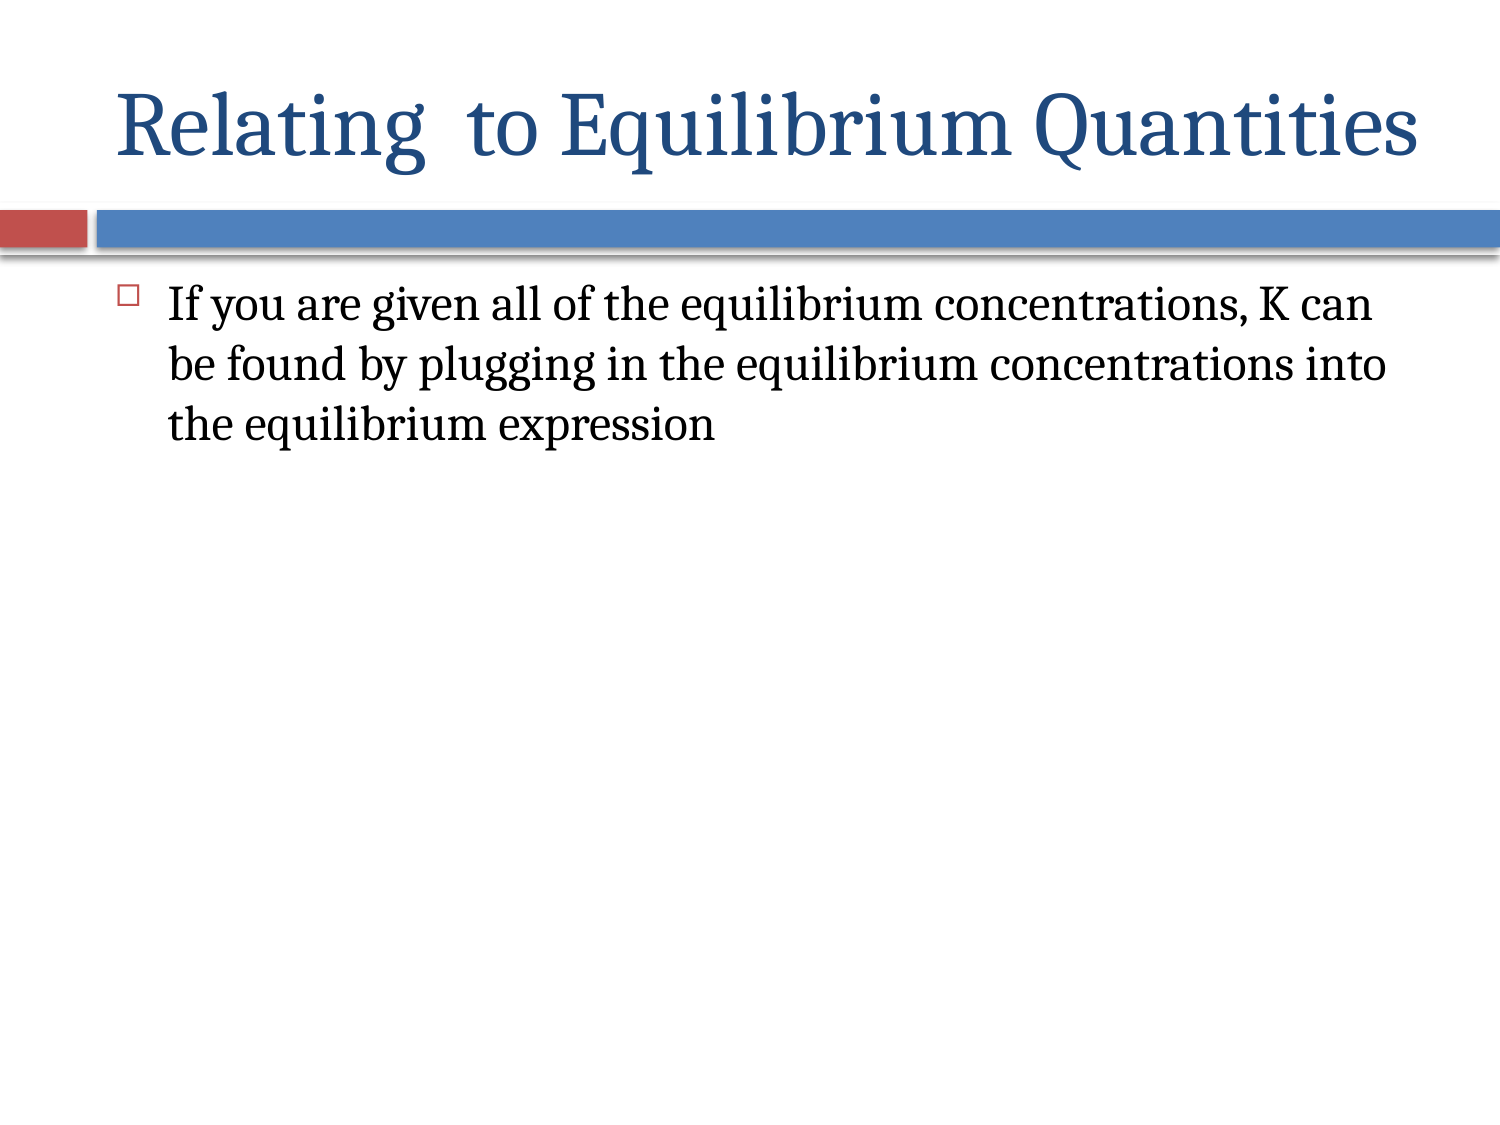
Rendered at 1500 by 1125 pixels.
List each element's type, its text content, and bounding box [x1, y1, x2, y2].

list If you are given all of the equilibrium concentrations, K can be found by plugging in the equilibrium concentrations into the equilibrium expression [100, 262, 1438, 1000]
